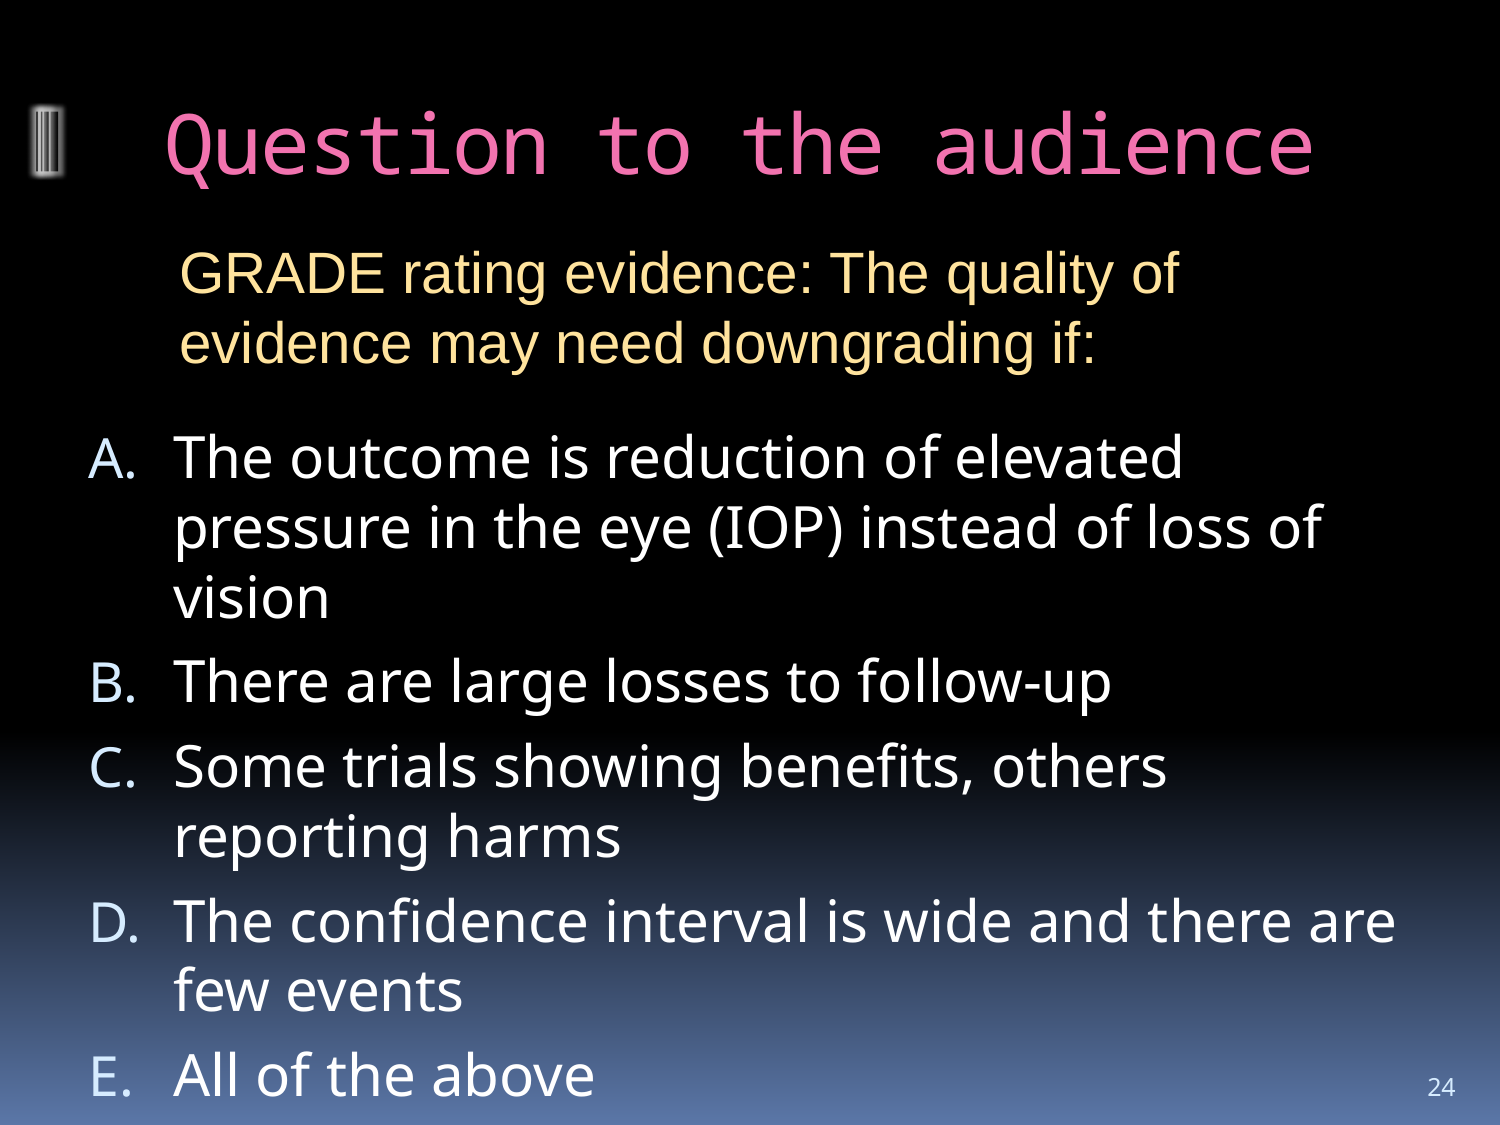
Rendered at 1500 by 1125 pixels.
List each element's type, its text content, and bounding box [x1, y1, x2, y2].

title Question to the audience [150, 84, 1425, 235]
text_box GRADE rating evidence: The quality of evidence may need downgrading if: [164, 228, 1288, 383]
list The outcome is reduction of elevated pressure in the eye (IOP) instead of loss of vision There are large losses to follow-up Some trials showing benefits, others reporting harms The confidence interval is wide and there are few events All of the above [62, 412, 1426, 1043]
slide_number 24 [1412, 1052, 1488, 1113]
